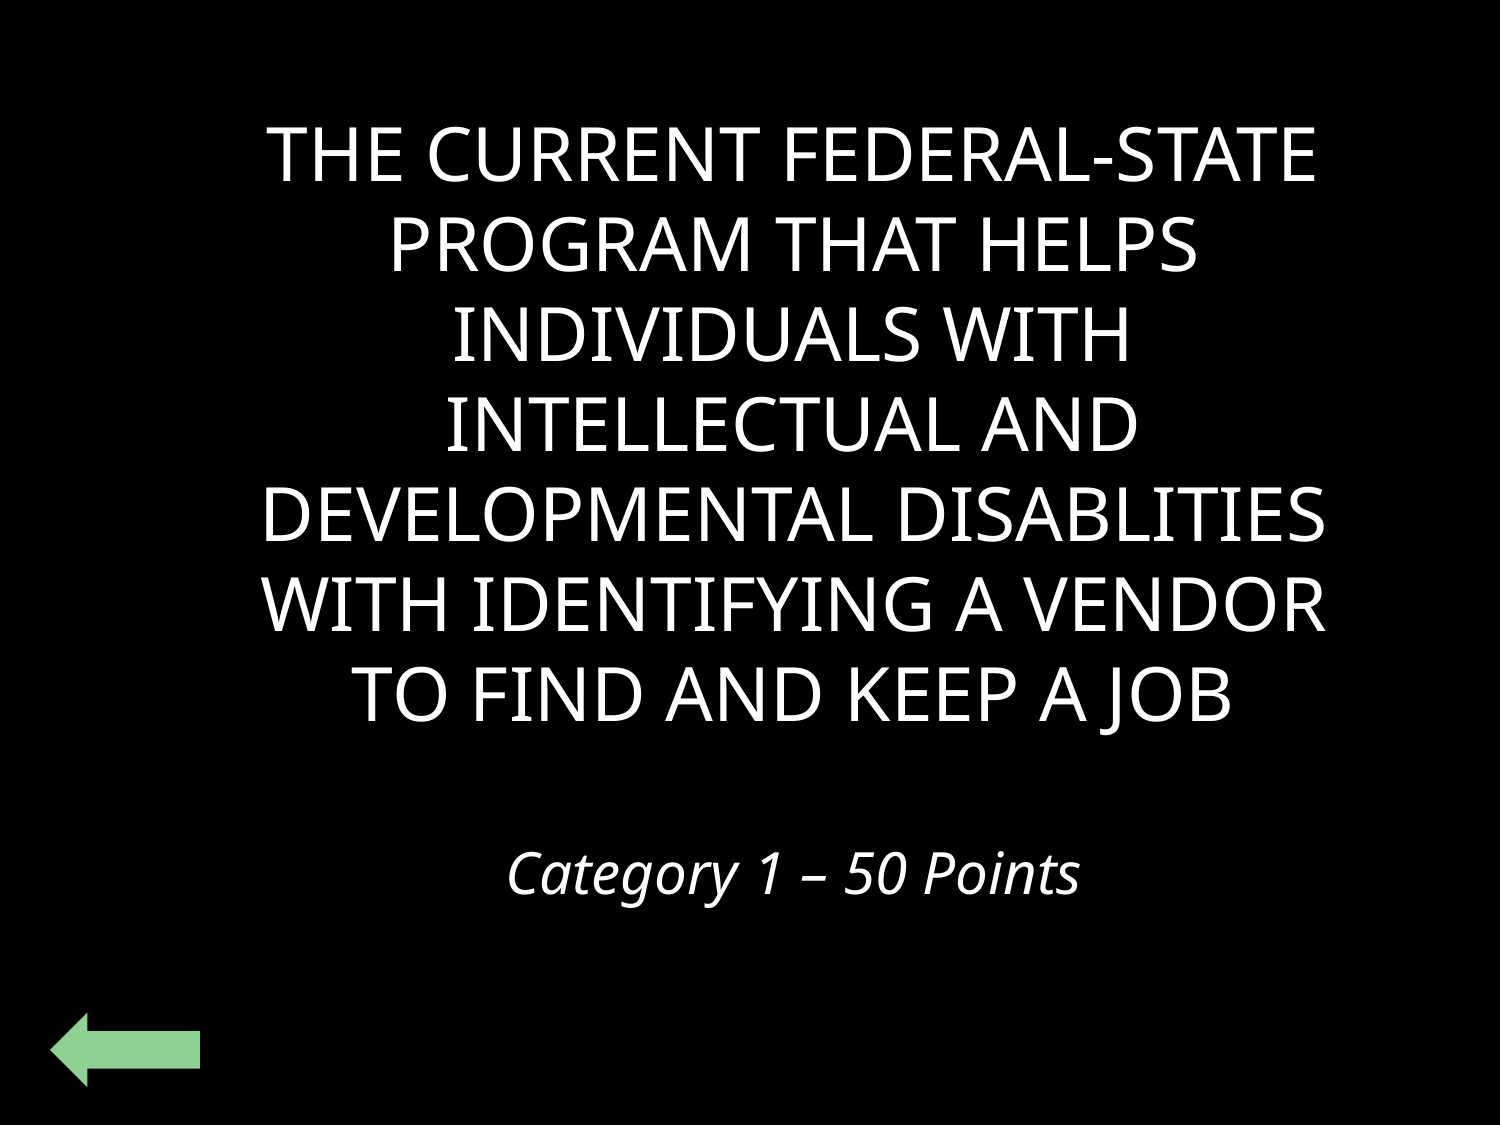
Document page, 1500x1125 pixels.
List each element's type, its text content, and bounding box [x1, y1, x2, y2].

text_box THE CURRENT FEDERAL-STATE PROGRAM THAT HELPS INDIVIDUALS WITH INTELLECTUAL AND DEVELOPMENTAL DISABLITIES WITH IDENTIFYING A VENDOR TO FIND AND KEEP A JOB Category 1 – 50 Points [237, 98, 1350, 914]
text_box [49, 1012, 200, 1088]
